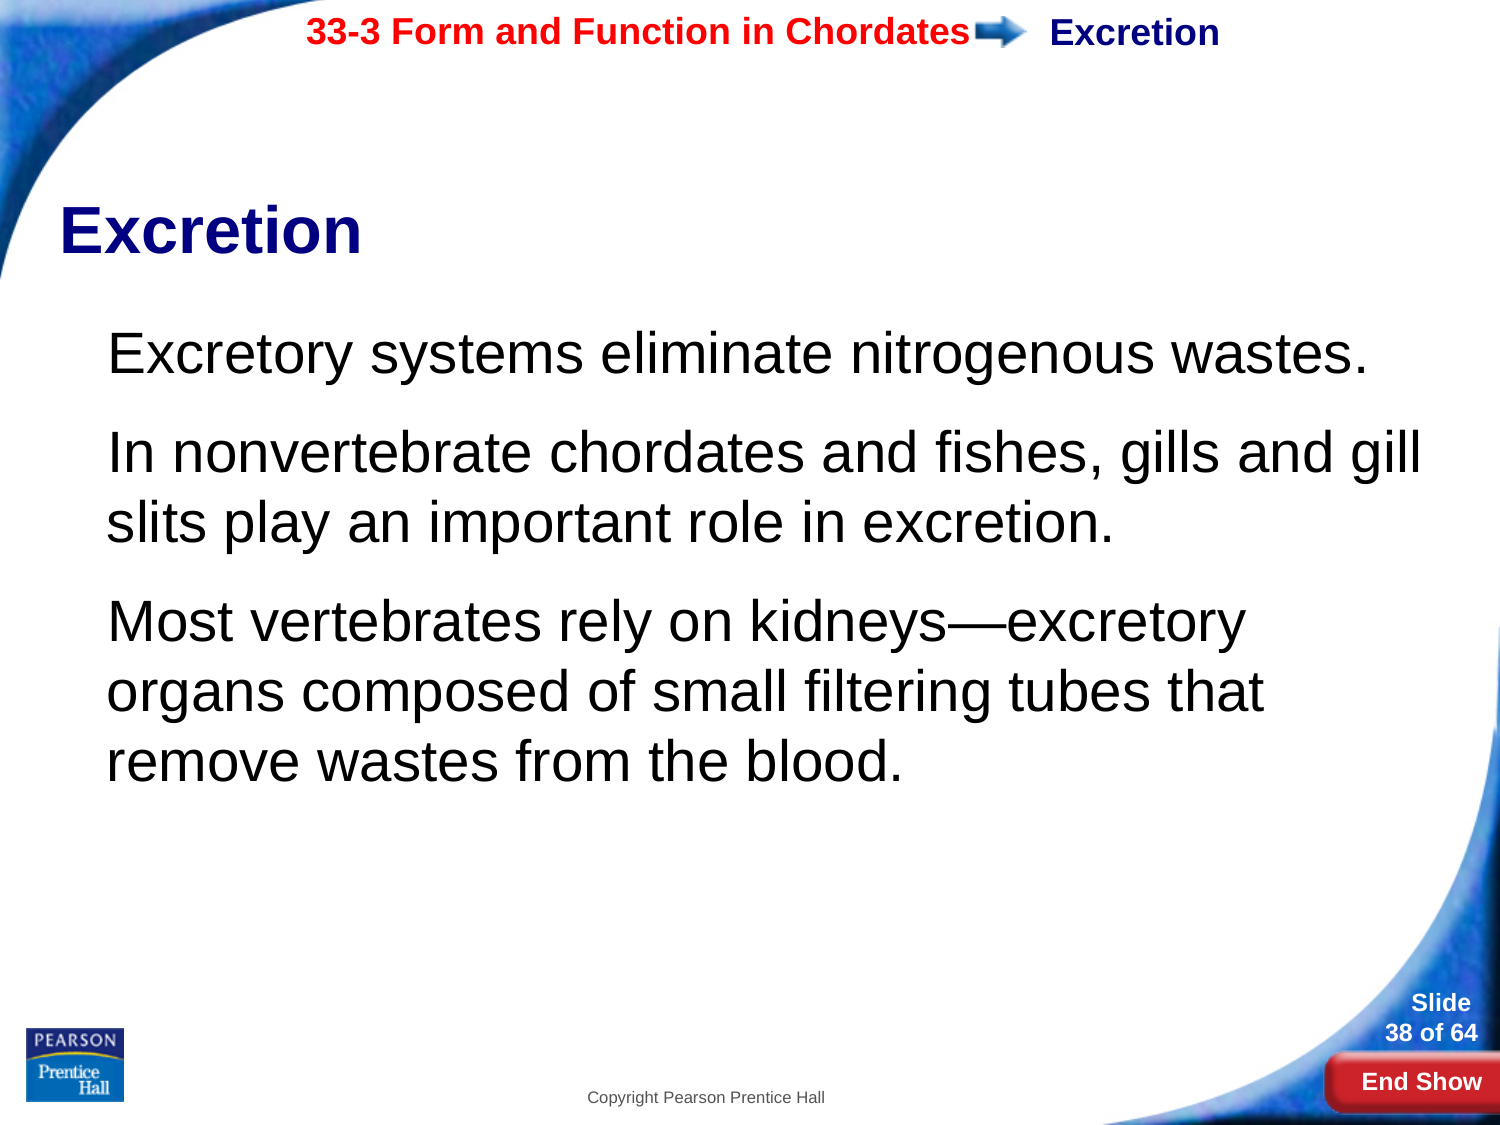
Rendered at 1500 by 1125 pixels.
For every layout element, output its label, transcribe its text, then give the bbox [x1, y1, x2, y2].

picture [0, 0, 1500, 1125]
list Excretion Excretory systems eliminate nitrogenous wastes. In nonvertebrate chordates and fishes, gills and gill slits play an important role in excretion. Most vertebrates rely on kidneys—excretory organs composed of small filtering tubes that remove wastes from the blood. [44, 179, 1448, 976]
title Excretion [1034, 0, 1500, 76]
footer Copyright Pearson Prentice Hall [468, 1078, 945, 1105]
